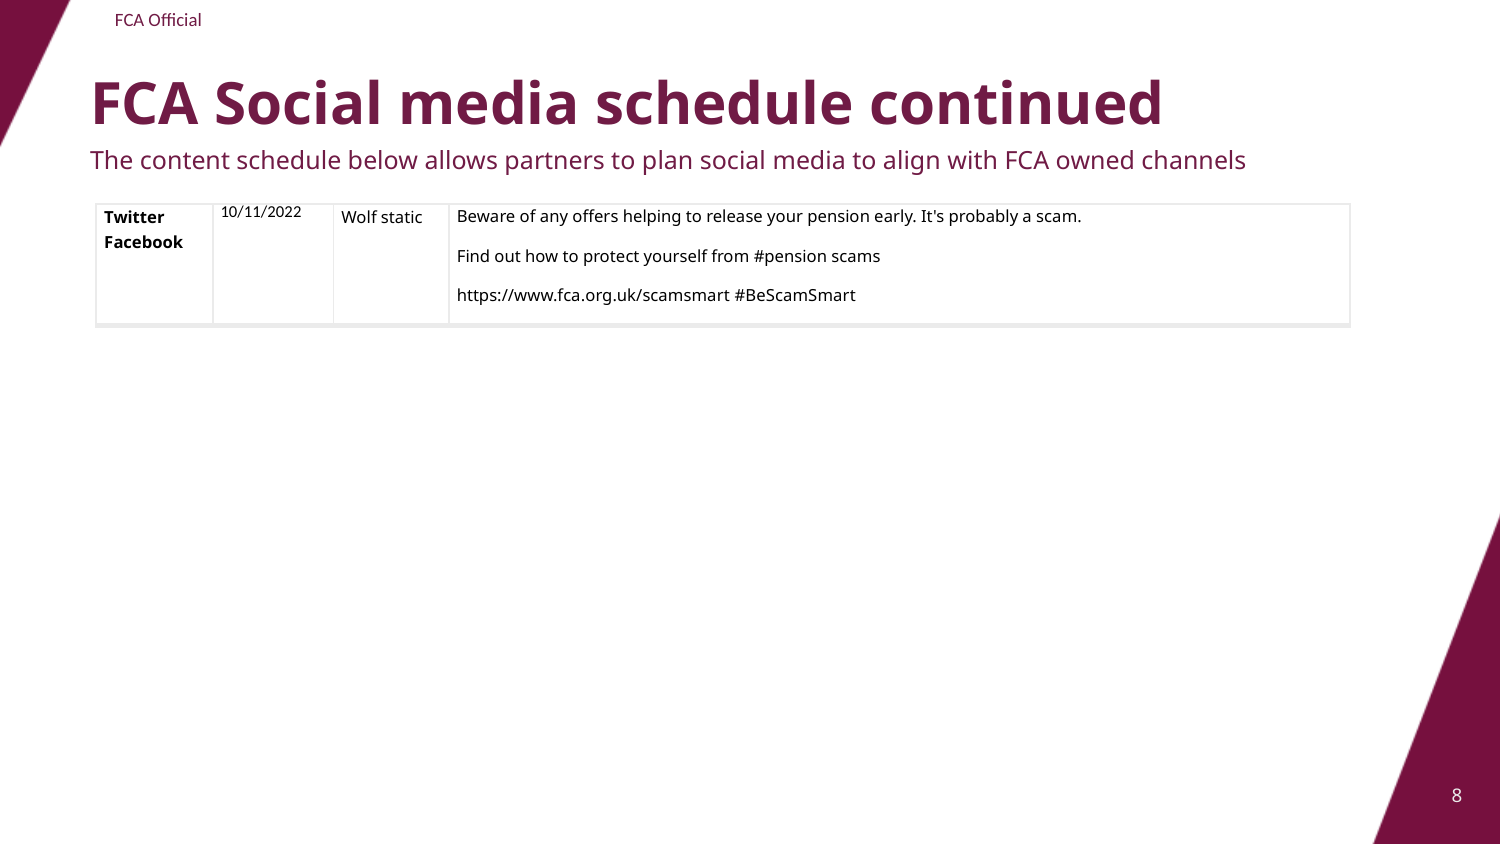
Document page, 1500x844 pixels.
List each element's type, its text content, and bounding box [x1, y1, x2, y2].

slide_number 8 [1407, 774, 1478, 820]
list The content schedule below allows partners to plan social media to align with FCA owned channels [75, 137, 1425, 205]
title FCA Social media schedule continued [75, 33, 1425, 137]
table_header Beware of any offers helping to release your pension early. It's probably a scam. Find out how to protect yourself from #pension scams https://www.fca.org.uk/scamsmart #BeScamSmart [450, 205, 1349, 323]
table_header Twitter Facebook [97, 205, 212, 323]
table_header 10/11/2022 [214, 205, 333, 323]
table_header Wolf static [334, 205, 448, 323]
